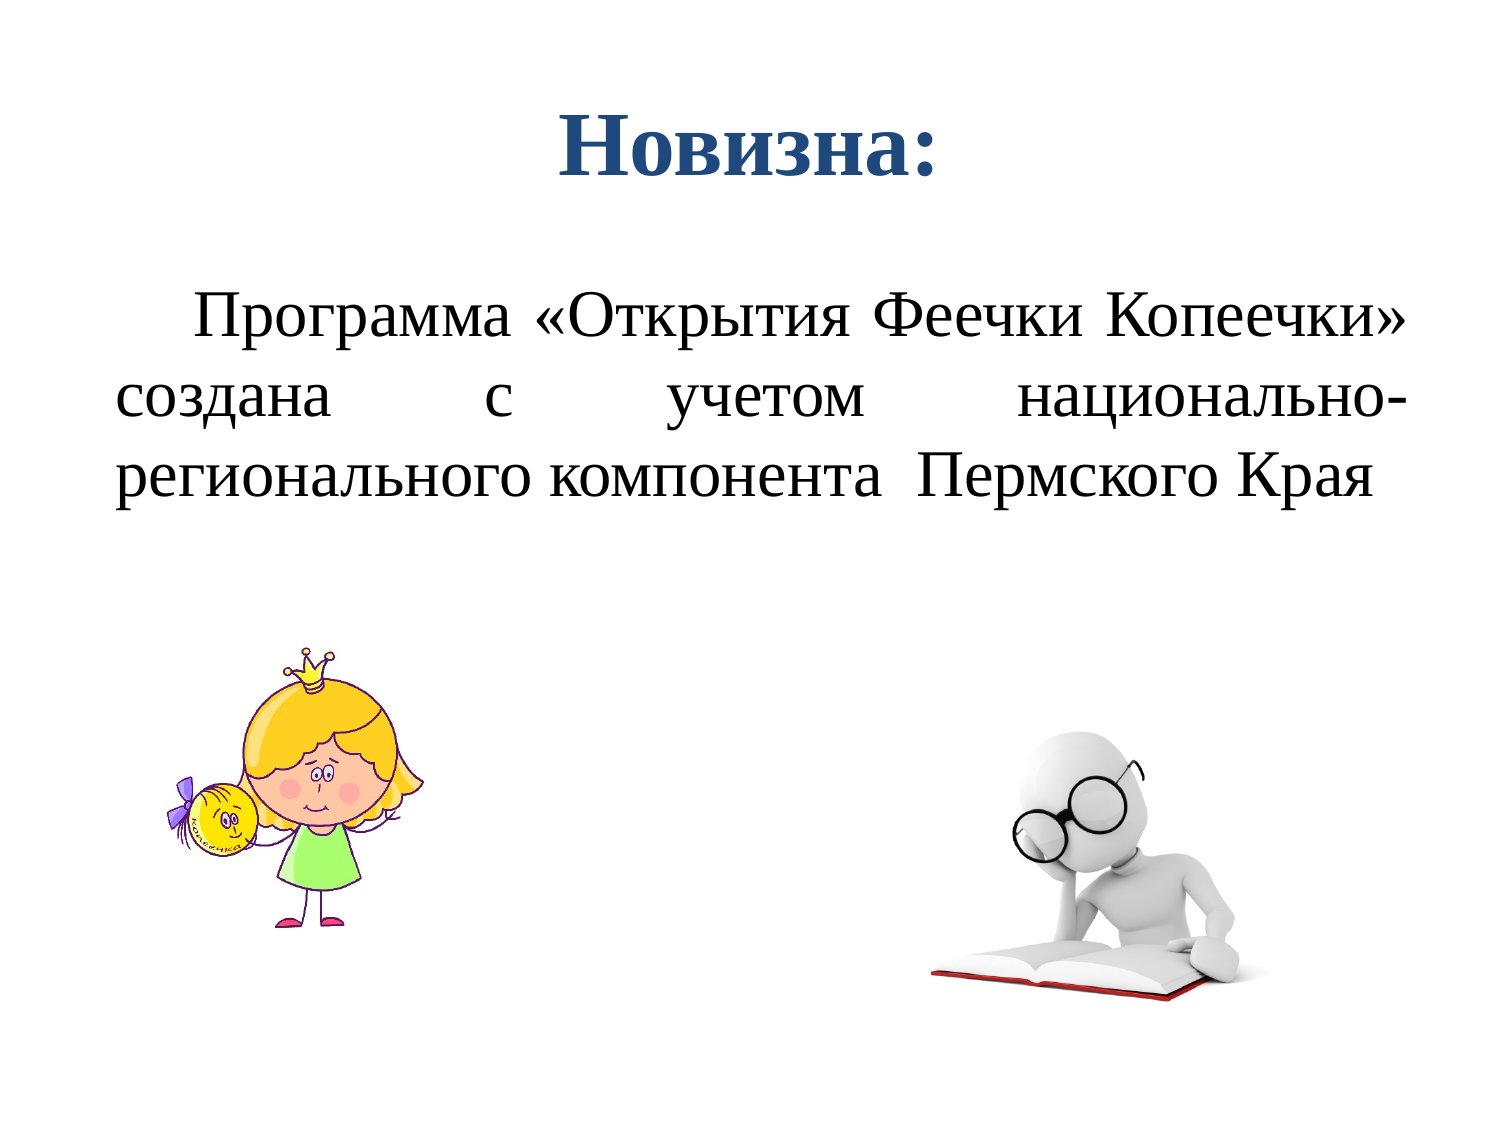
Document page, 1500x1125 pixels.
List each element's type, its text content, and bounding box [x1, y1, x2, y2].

list Программа «Открытия Феечки Копеечки» создана с учетом национально-регионального компонента Пермского Края [100, 262, 1425, 1005]
picture [147, 593, 442, 1009]
picture [885, 727, 1316, 1015]
title Новизна: [75, 45, 1425, 233]
